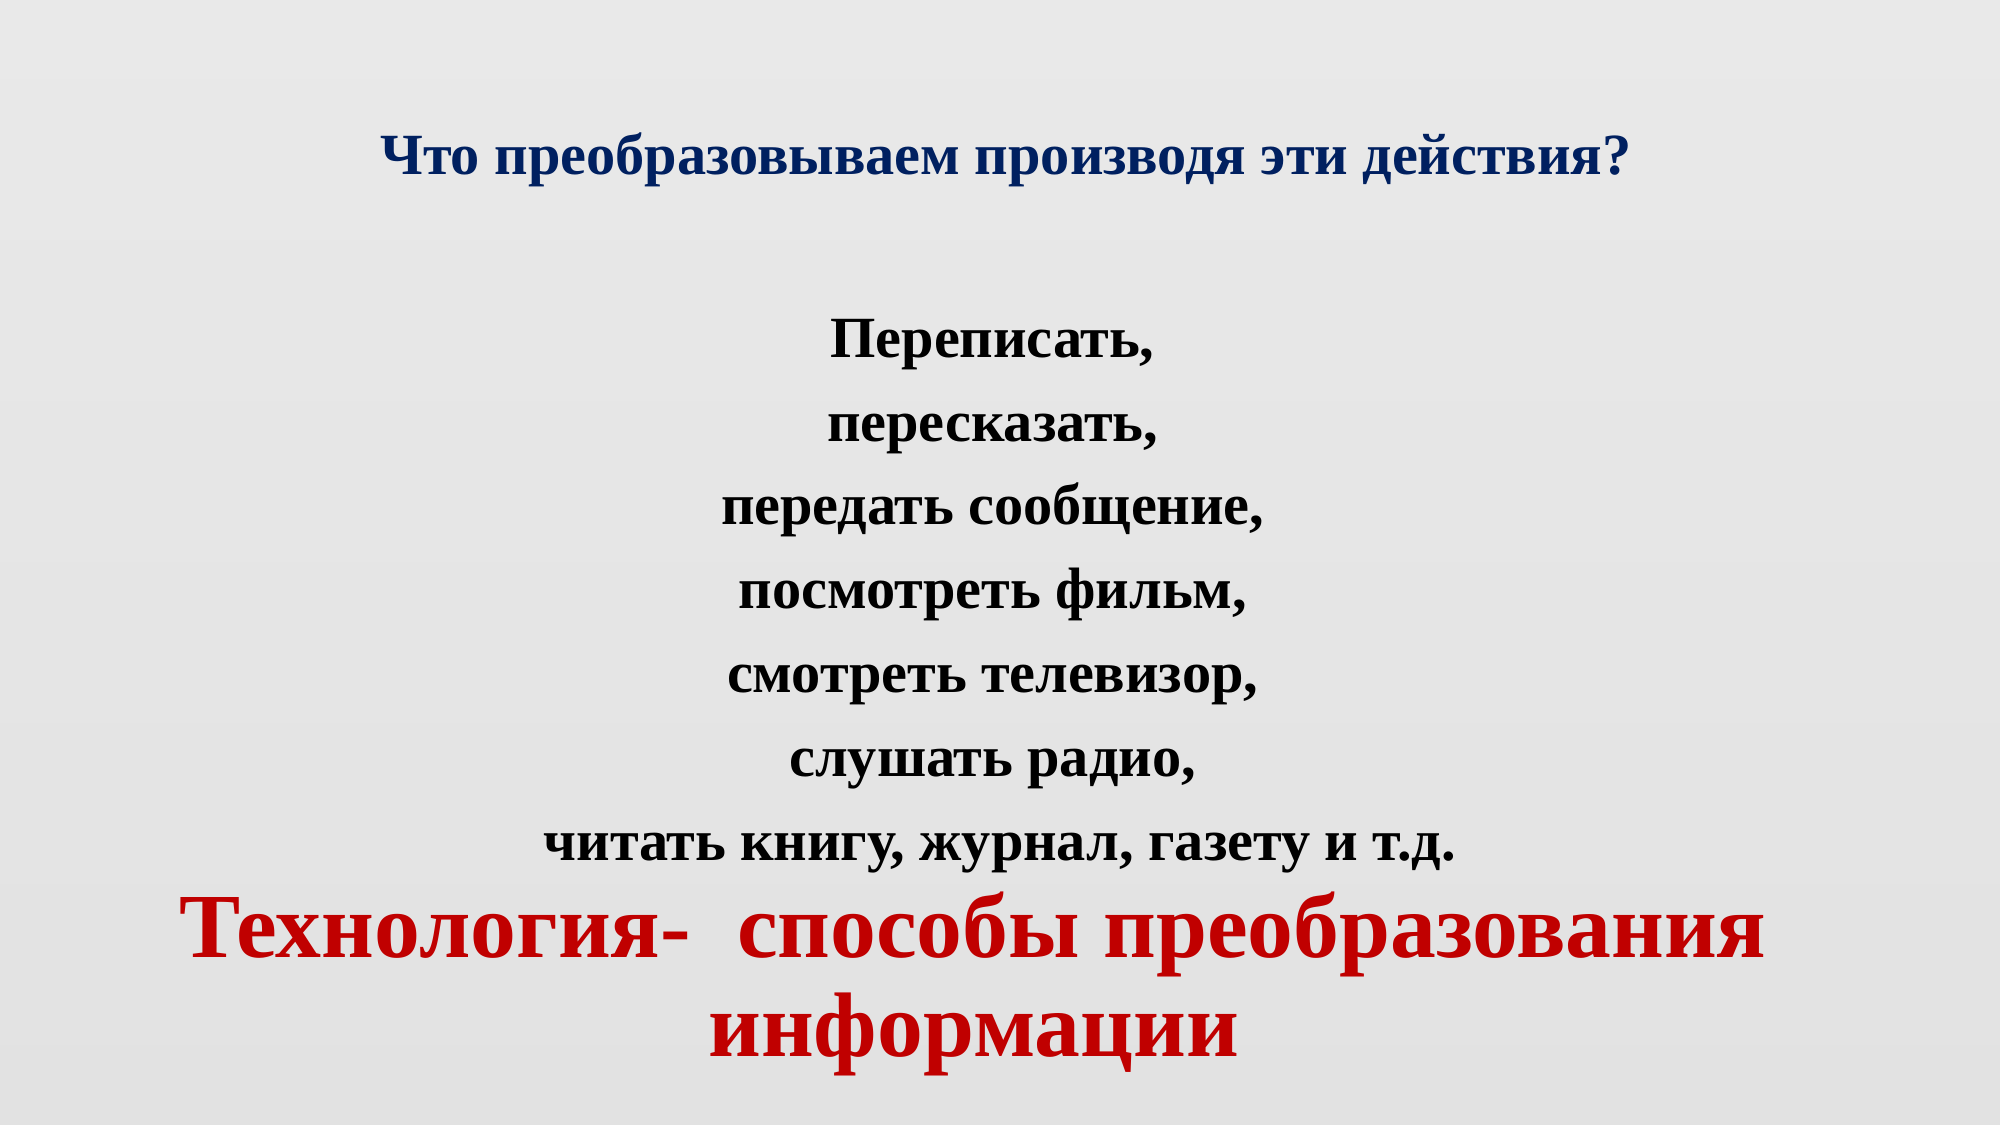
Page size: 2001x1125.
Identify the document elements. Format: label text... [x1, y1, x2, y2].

title Технология- способы преобразования информации [111, 868, 1837, 1086]
list Переписать, пересказать, передать сообщение, посмотреть фильм, смотреть телевизор, слушать радио, читать книгу, журнал, газету и т.д. [137, 299, 1863, 1014]
text_box Что преобразовываем производя эти действия? [365, 108, 1647, 194]
